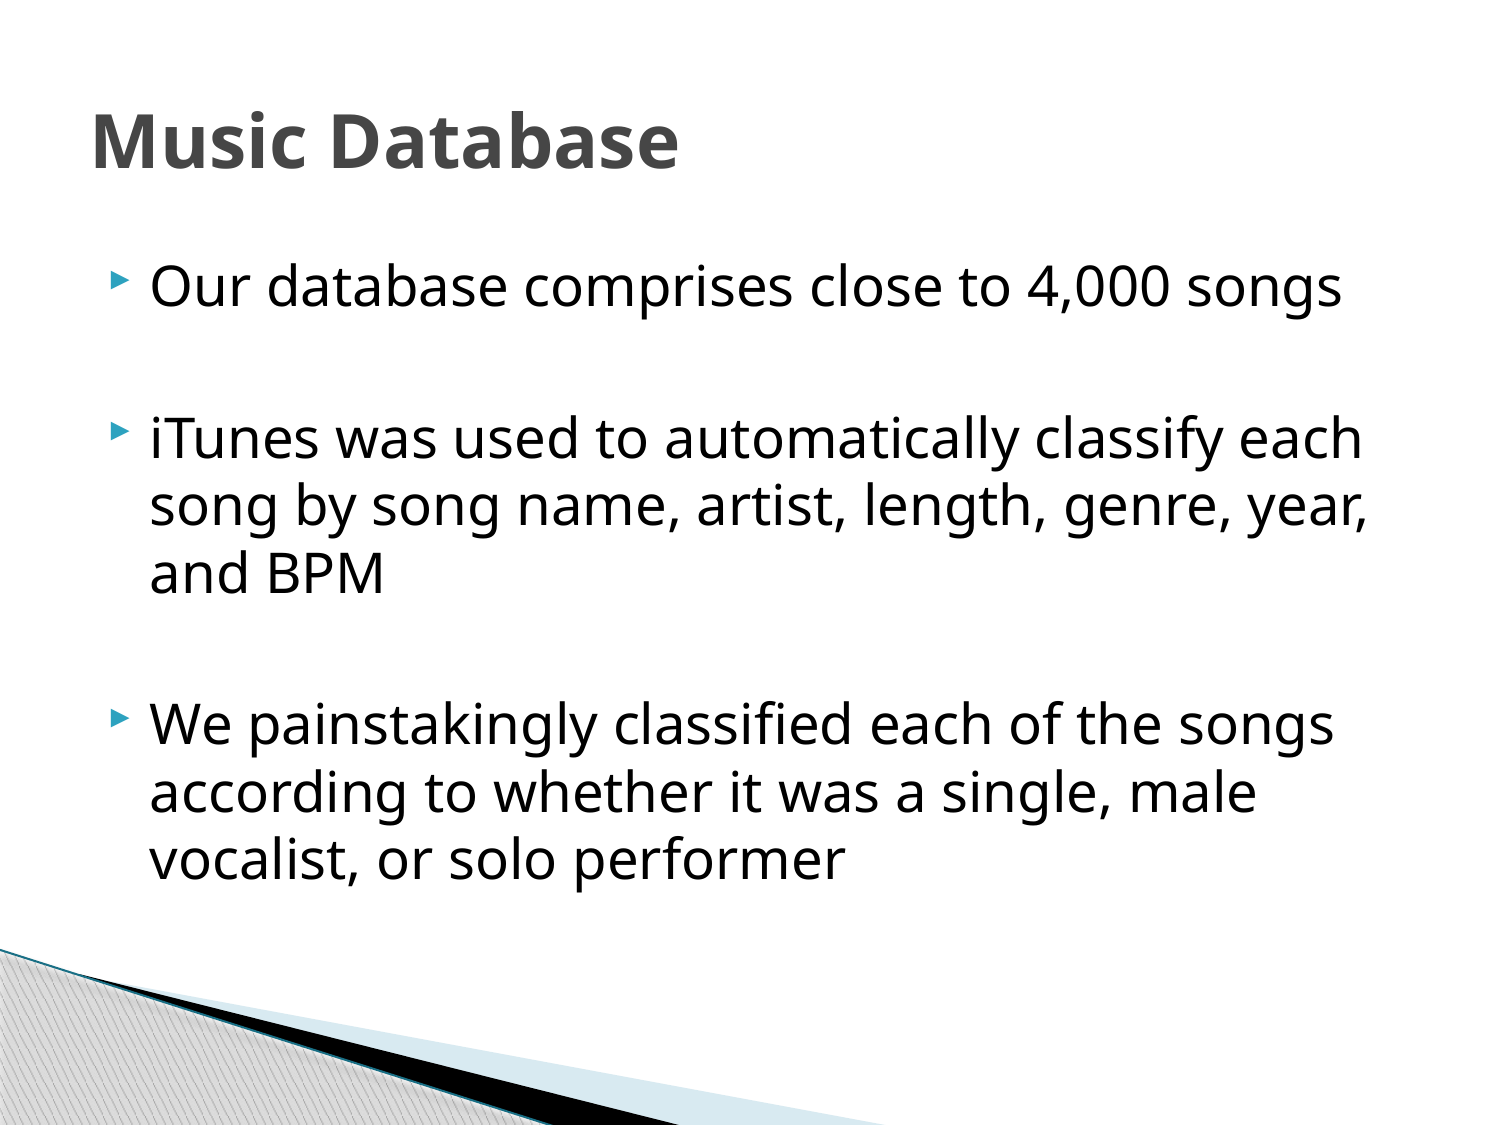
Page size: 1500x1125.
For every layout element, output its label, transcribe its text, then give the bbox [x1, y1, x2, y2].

list Our database comprises close to 4,000 songs iTunes was used to automatically classify each song by song name, artist, length, genre, year, and BPM We painstakingly classified each of the songs according to whether it was a single, male vocalist, or solo performer [75, 243, 1425, 986]
title Music Database [75, 45, 1425, 233]
